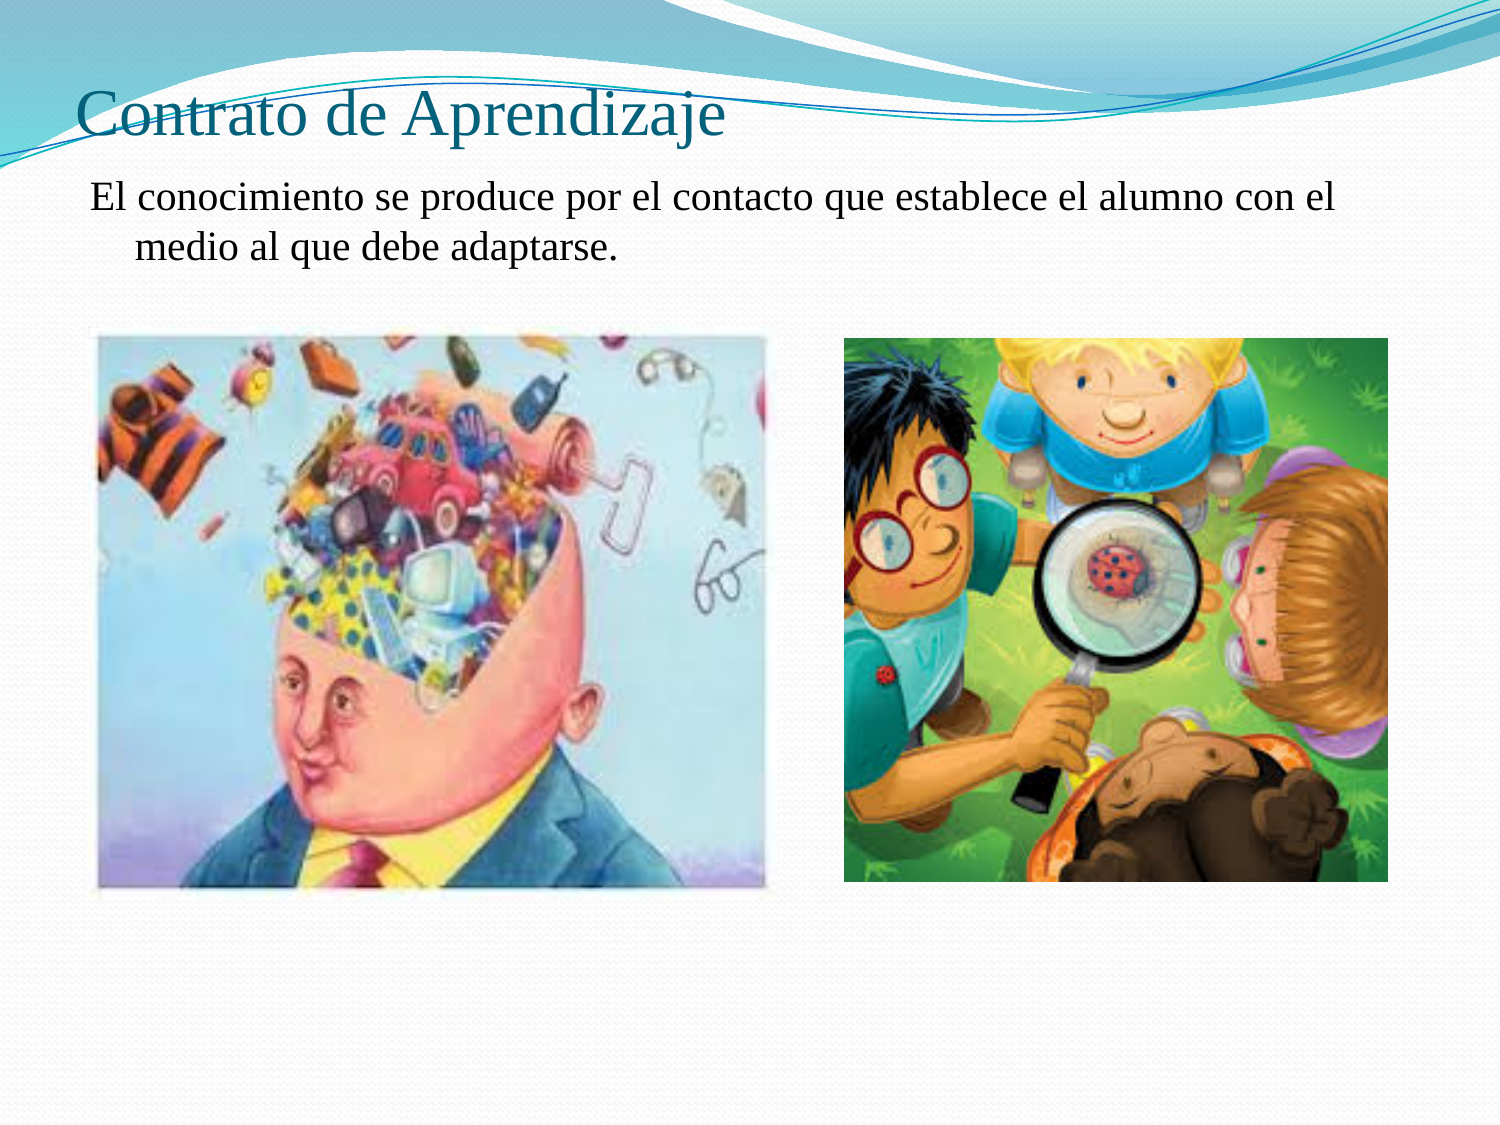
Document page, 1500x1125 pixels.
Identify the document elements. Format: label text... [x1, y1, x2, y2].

picture [844, 337, 1389, 882]
title Contrato de Aprendizaje [75, 45, 1425, 149]
list El conocimiento se produce por el contacto que establece el alumno con el medio al que debe adaptarse. [75, 160, 1425, 1005]
picture [88, 326, 778, 901]
